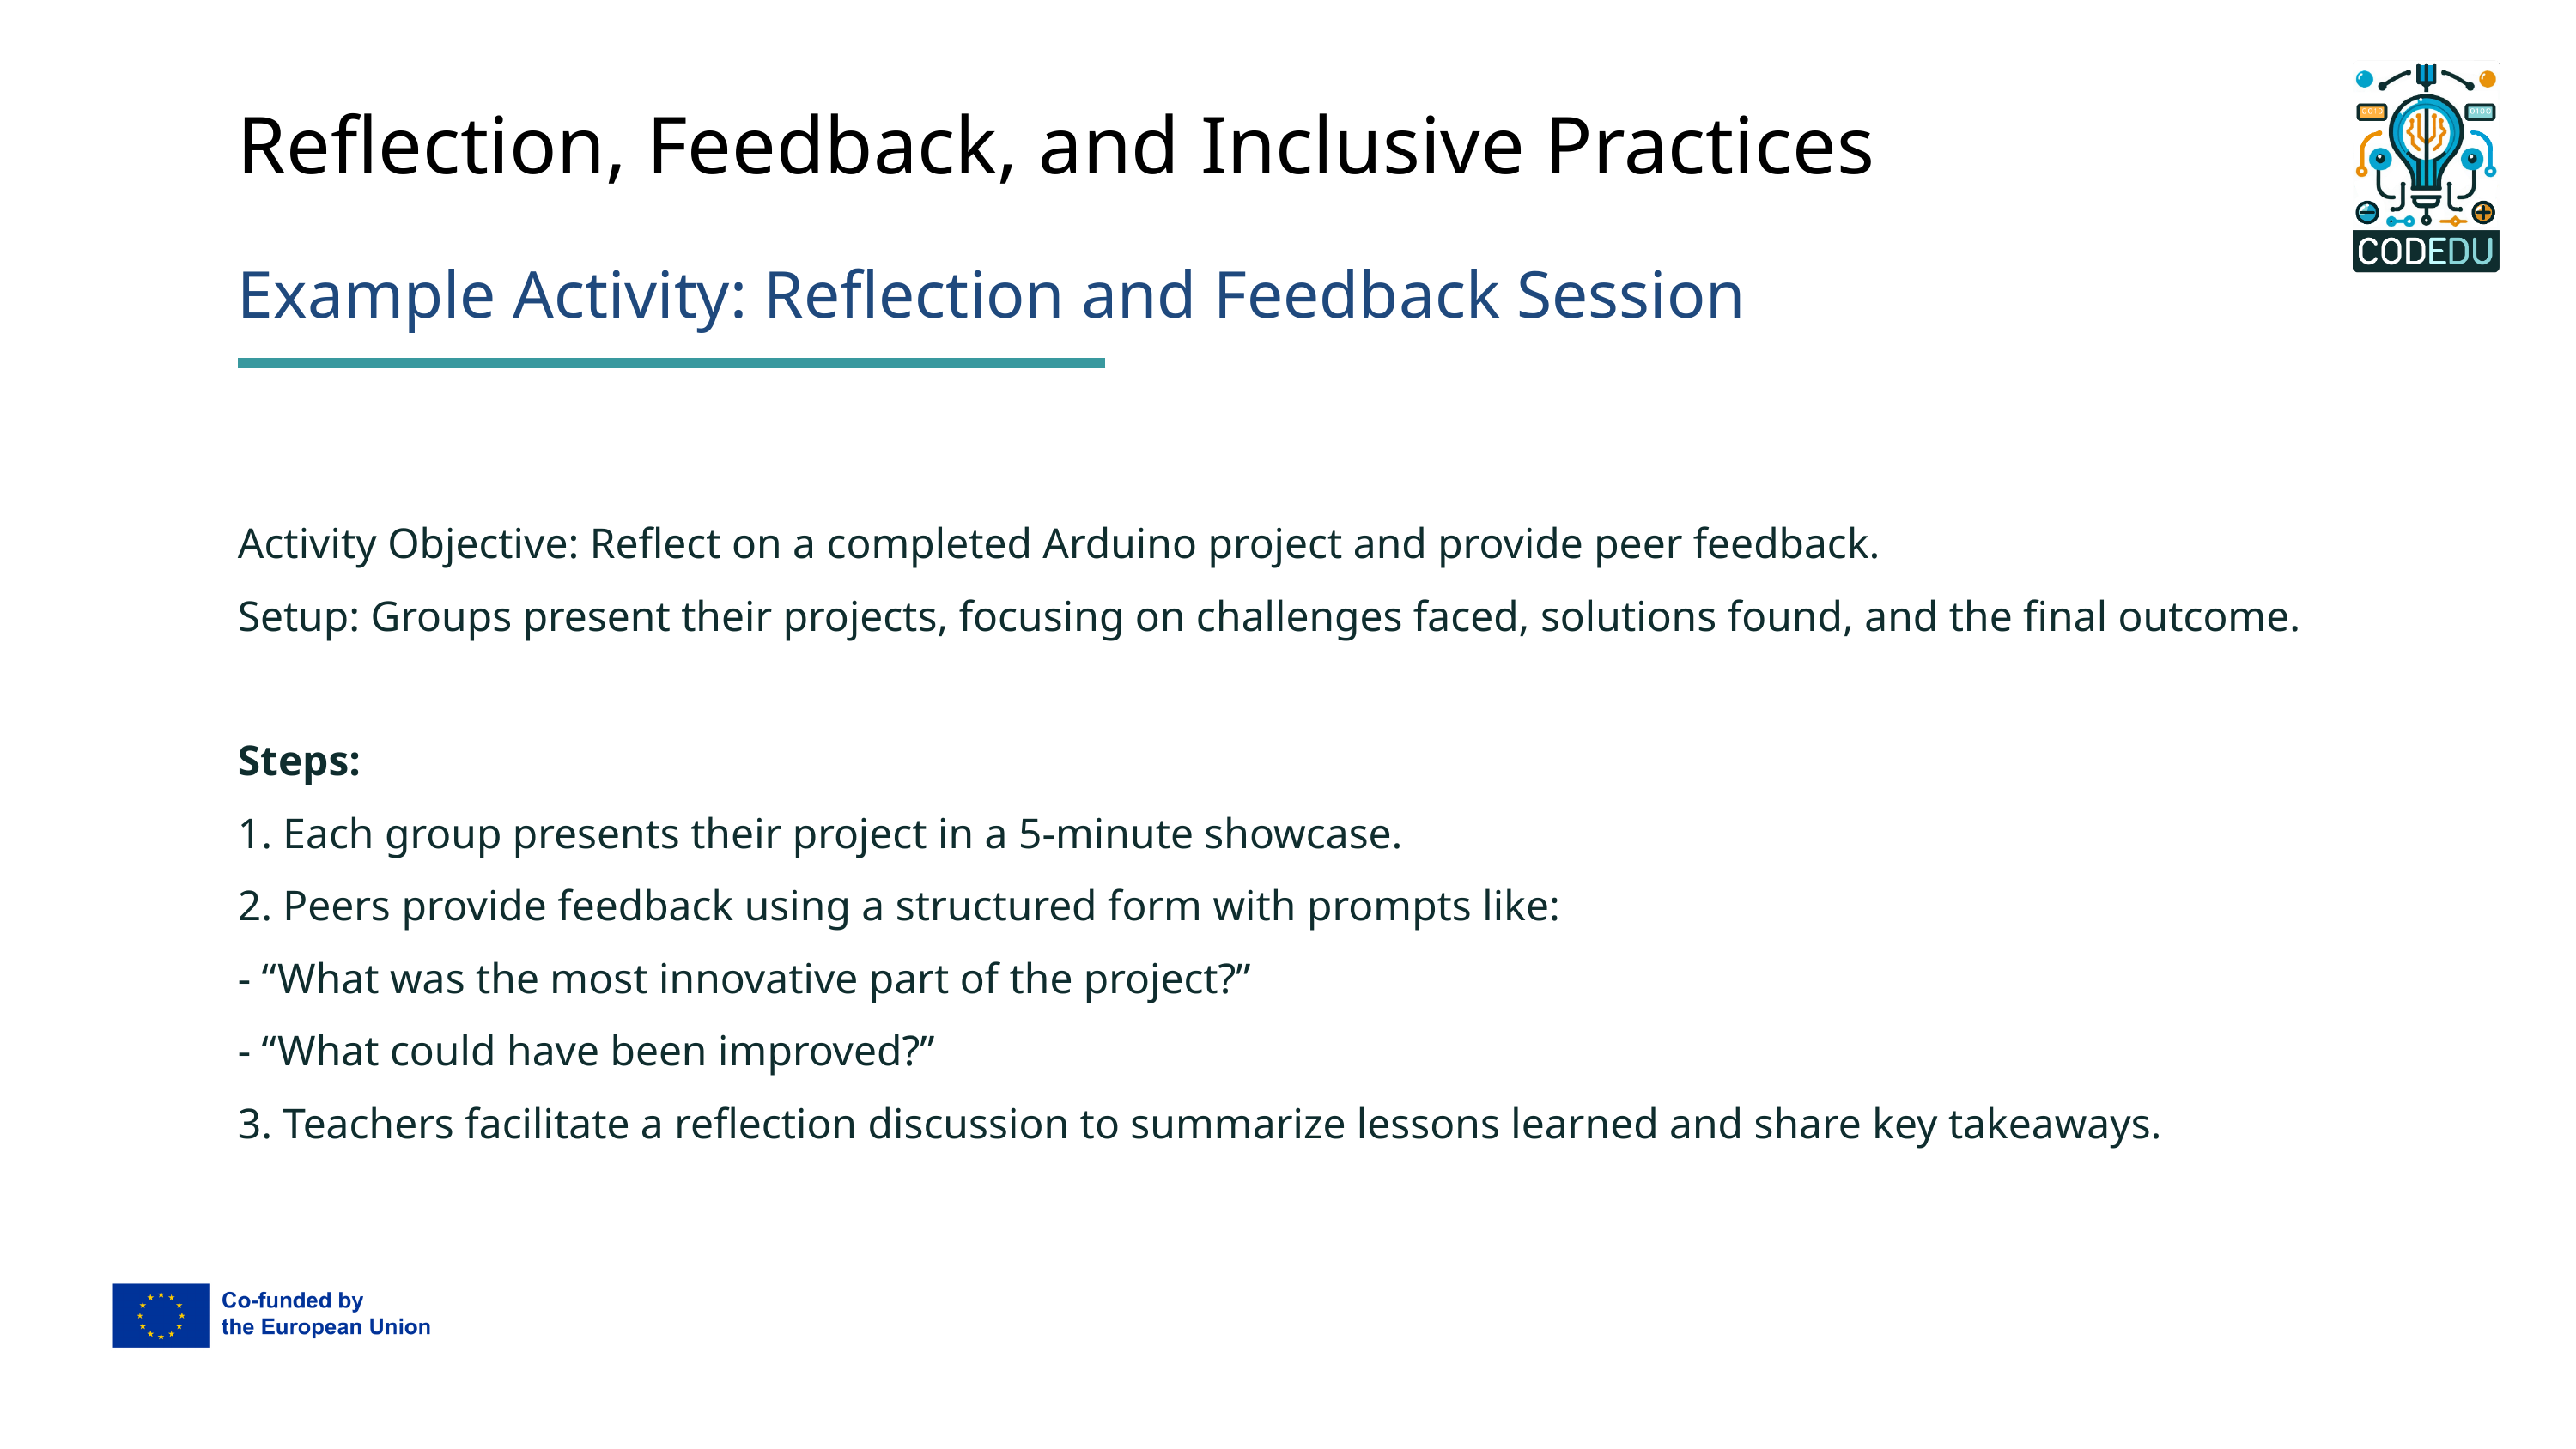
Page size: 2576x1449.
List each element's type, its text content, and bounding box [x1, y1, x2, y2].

picture [2221, 0, 2576, 395]
text_box Activity Objective: Reflect on a completed Arduino project and provide peer feedback. Setup: Groups present their projects, focusing on challenges faced, solutions found, and the final outcome. Steps: 1. Each group presents their project in a 5-minute showcase. 2. Peers provide feedback using a structured form with prompts like: - “What was the most innovative part of the project?” - “What could have been improved?” 3. Teachers facilitate a reflection discussion to summarize lessons learned and share key takeaways. [237, 724, 2382, 1147]
text_box Activity Objective: Reflect on a completed Arduino project and provide peer feedback. Setup: Groups present their projects, focusing on challenges faced, solutions found, and the final outcome. Steps: 1. Each group presents their project in a 5-minute showcase. 2. Peers provide feedback using a structured form with prompts like: - “What was the most innovative part of the project?” - “What could have been improved?” 3. Teachers facilitate a reflection discussion to summarize lessons learned and share key takeaways. [237, 494, 2382, 724]
text_box Reflection, Feedback, and Inclusive Practices [237, 85, 2217, 190]
text_box [107, 1278, 443, 1353]
text_box Example Activity: Reflection and Feedback Session [237, 217, 2217, 331]
